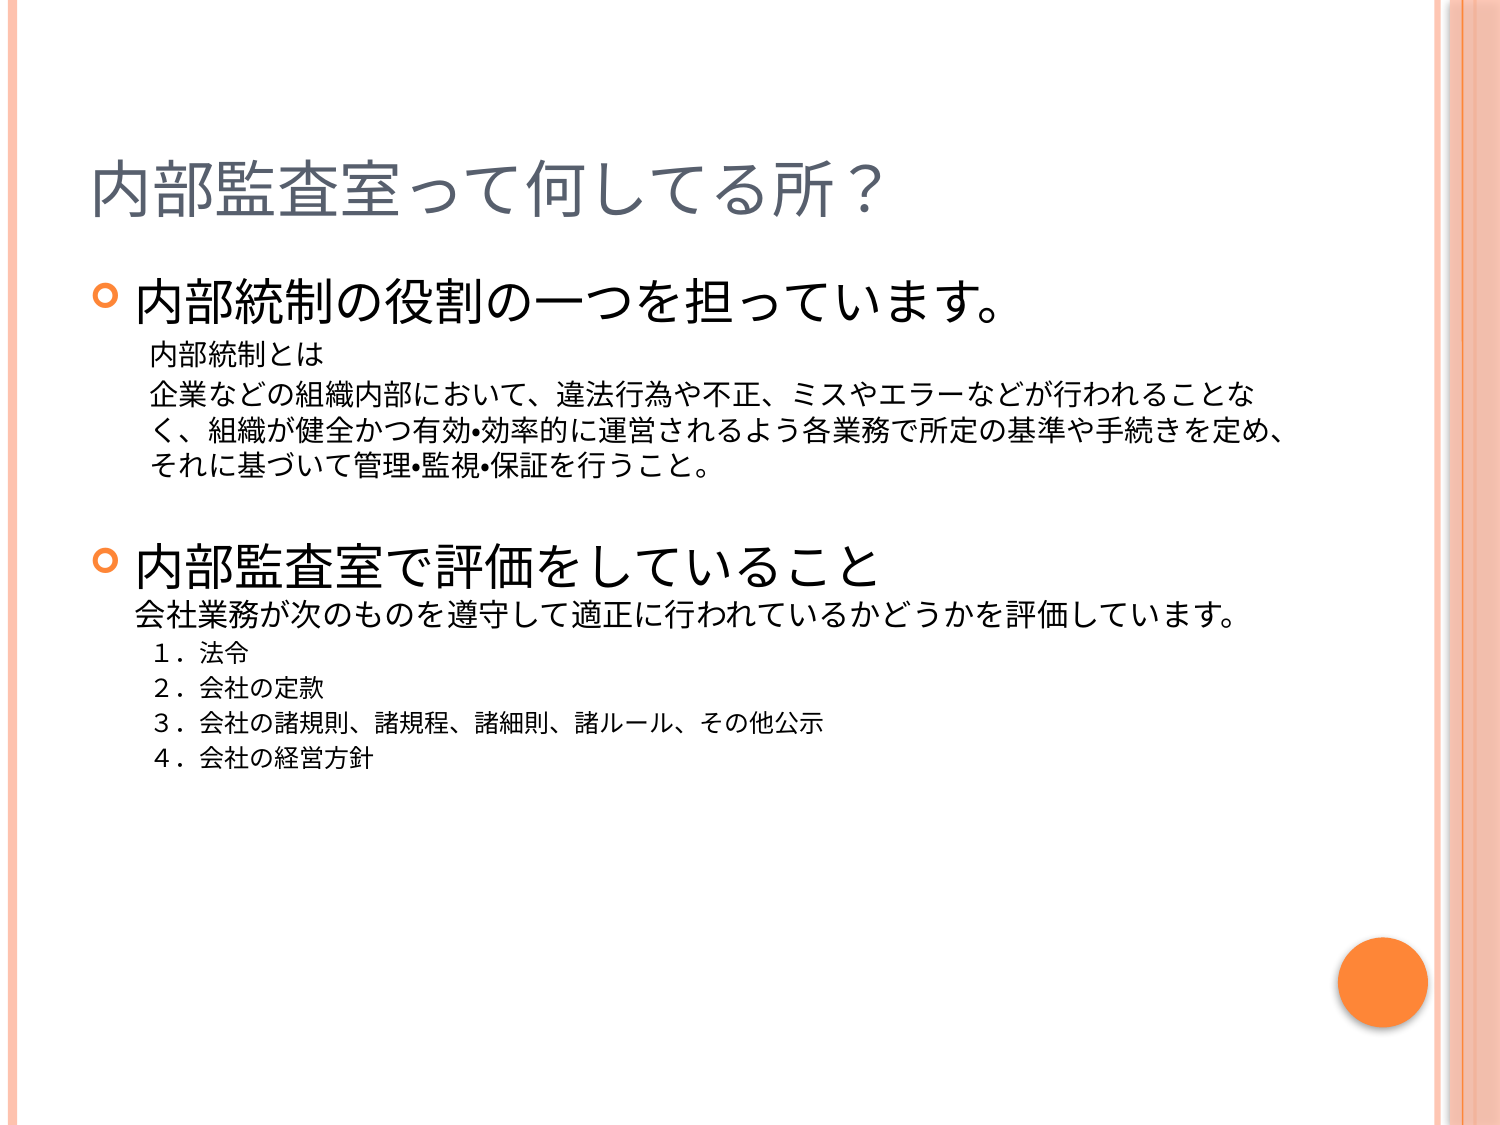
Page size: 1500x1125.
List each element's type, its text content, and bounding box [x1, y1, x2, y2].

title 内部監査室って何してる所？ [75, 45, 1300, 233]
list 内部統制の役割の一つを担っています。 内部統制とは 企業などの組織内部において、違法行為や不正、ミスやエラーなどが行われることなく、組織が健全かつ有効・効率的に運営されるよう各業務で所定の基準や手続きを定め、それに基づいて管理・監視・保証を行うこと。 内部監査室で評価をしていること 会社業務が次のものを遵守して適正に行われているかどうかを評価しています。 １．法令 ２．会社の定款 ３．会社の諸規則、諸規程、諸細則、諸ルール、その他公示 ４．会社の経営方針 [75, 262, 1300, 1062]
